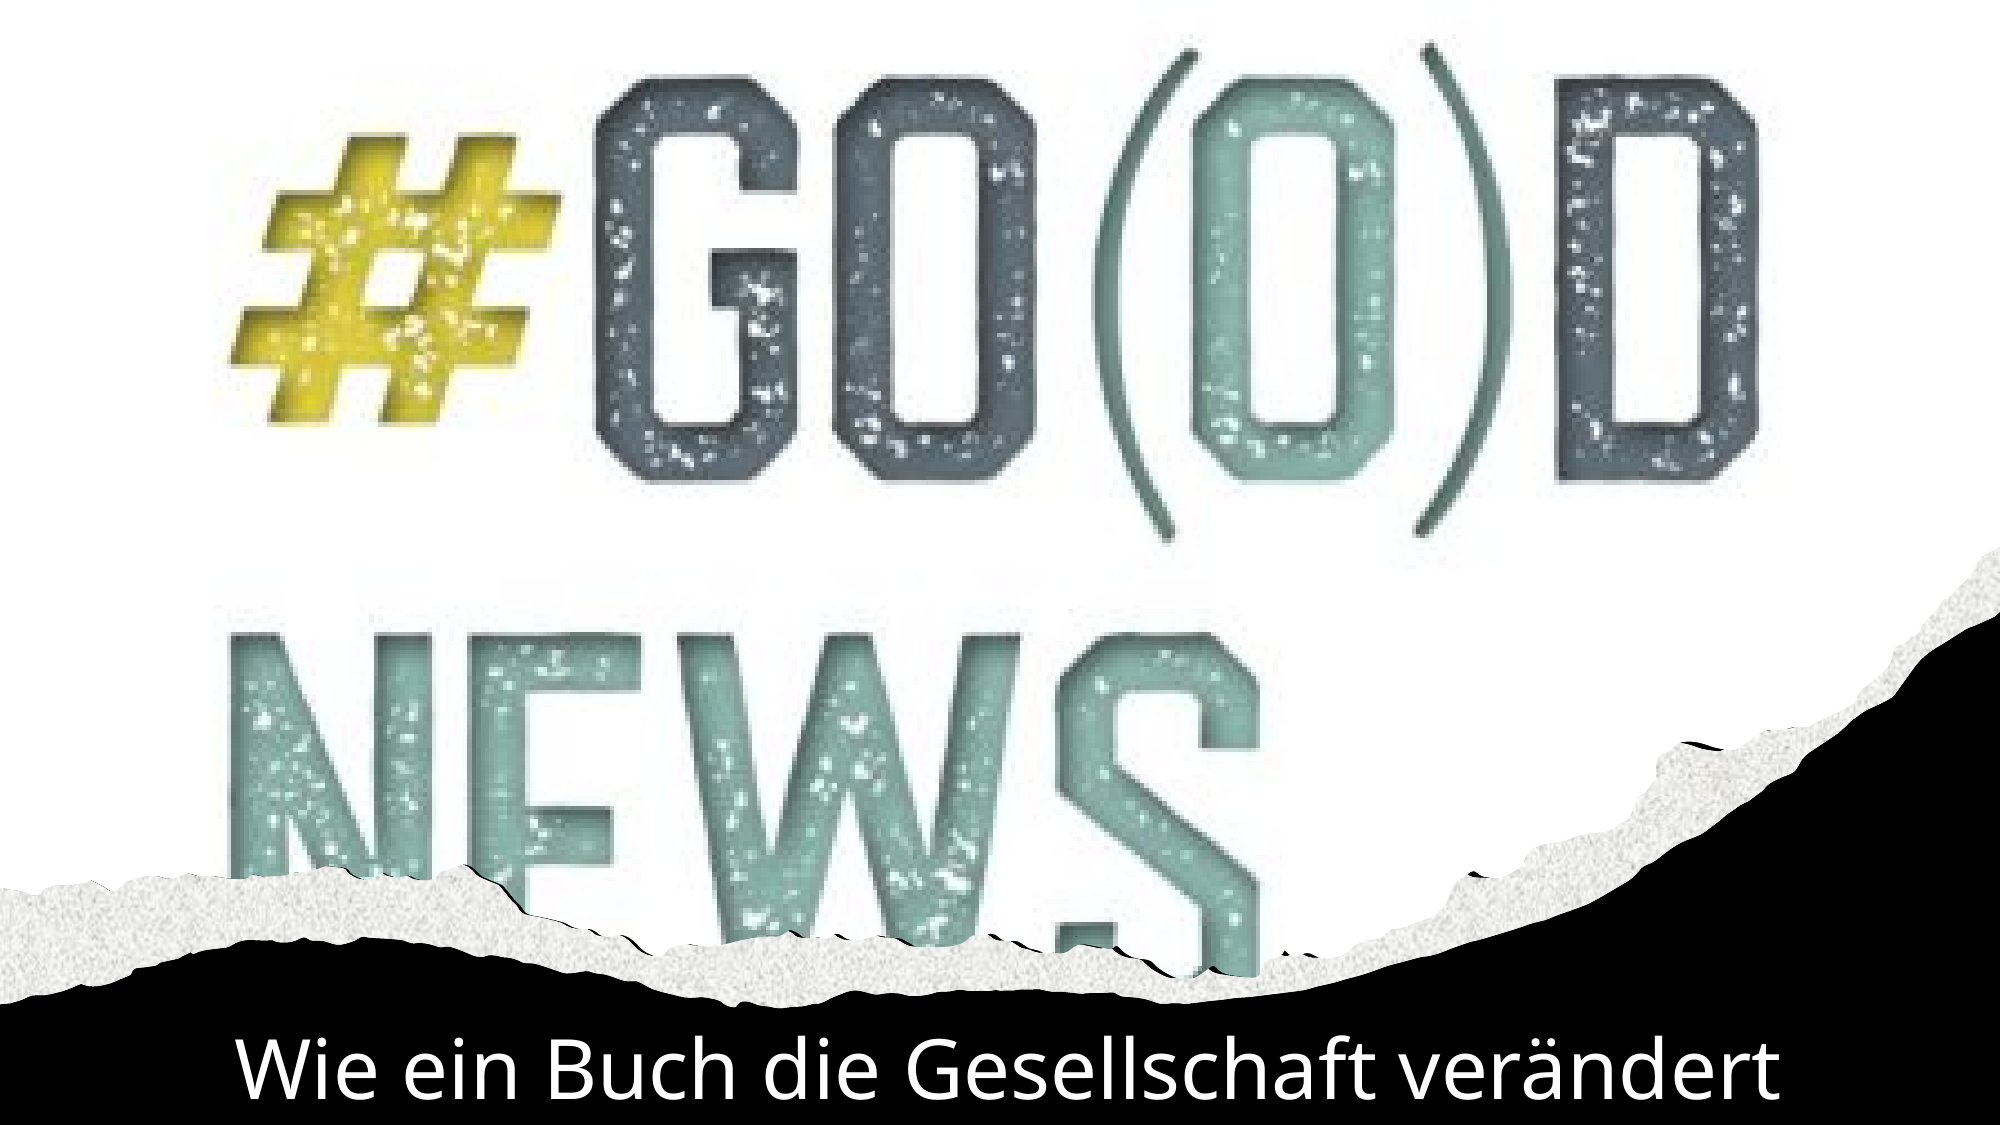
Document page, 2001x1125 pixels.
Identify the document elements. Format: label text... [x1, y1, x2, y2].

picture [0, 0, 2001, 1007]
title Wie ein Buch die Gesellschaft verändert [17, 1007, 2000, 1125]
